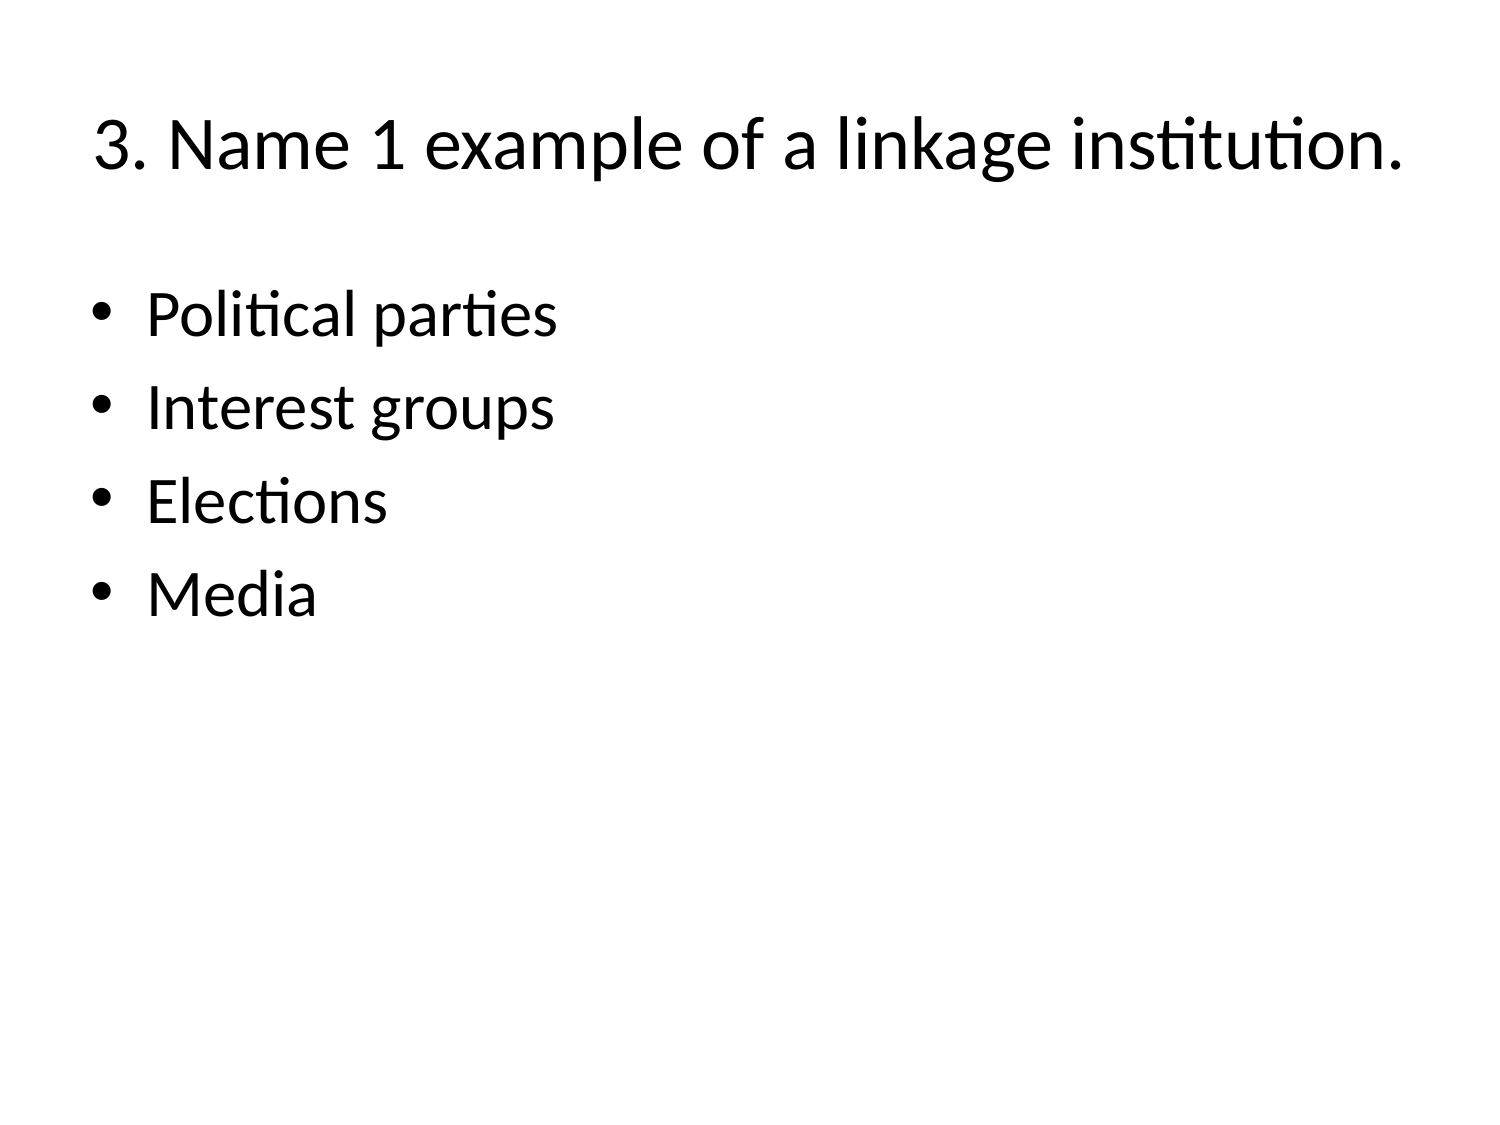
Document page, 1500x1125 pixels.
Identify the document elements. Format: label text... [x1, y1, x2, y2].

title 3. Name 1 example of a linkage institution. [75, 45, 1425, 233]
list Political parties Interest groups Elections Media [75, 262, 1425, 1005]
